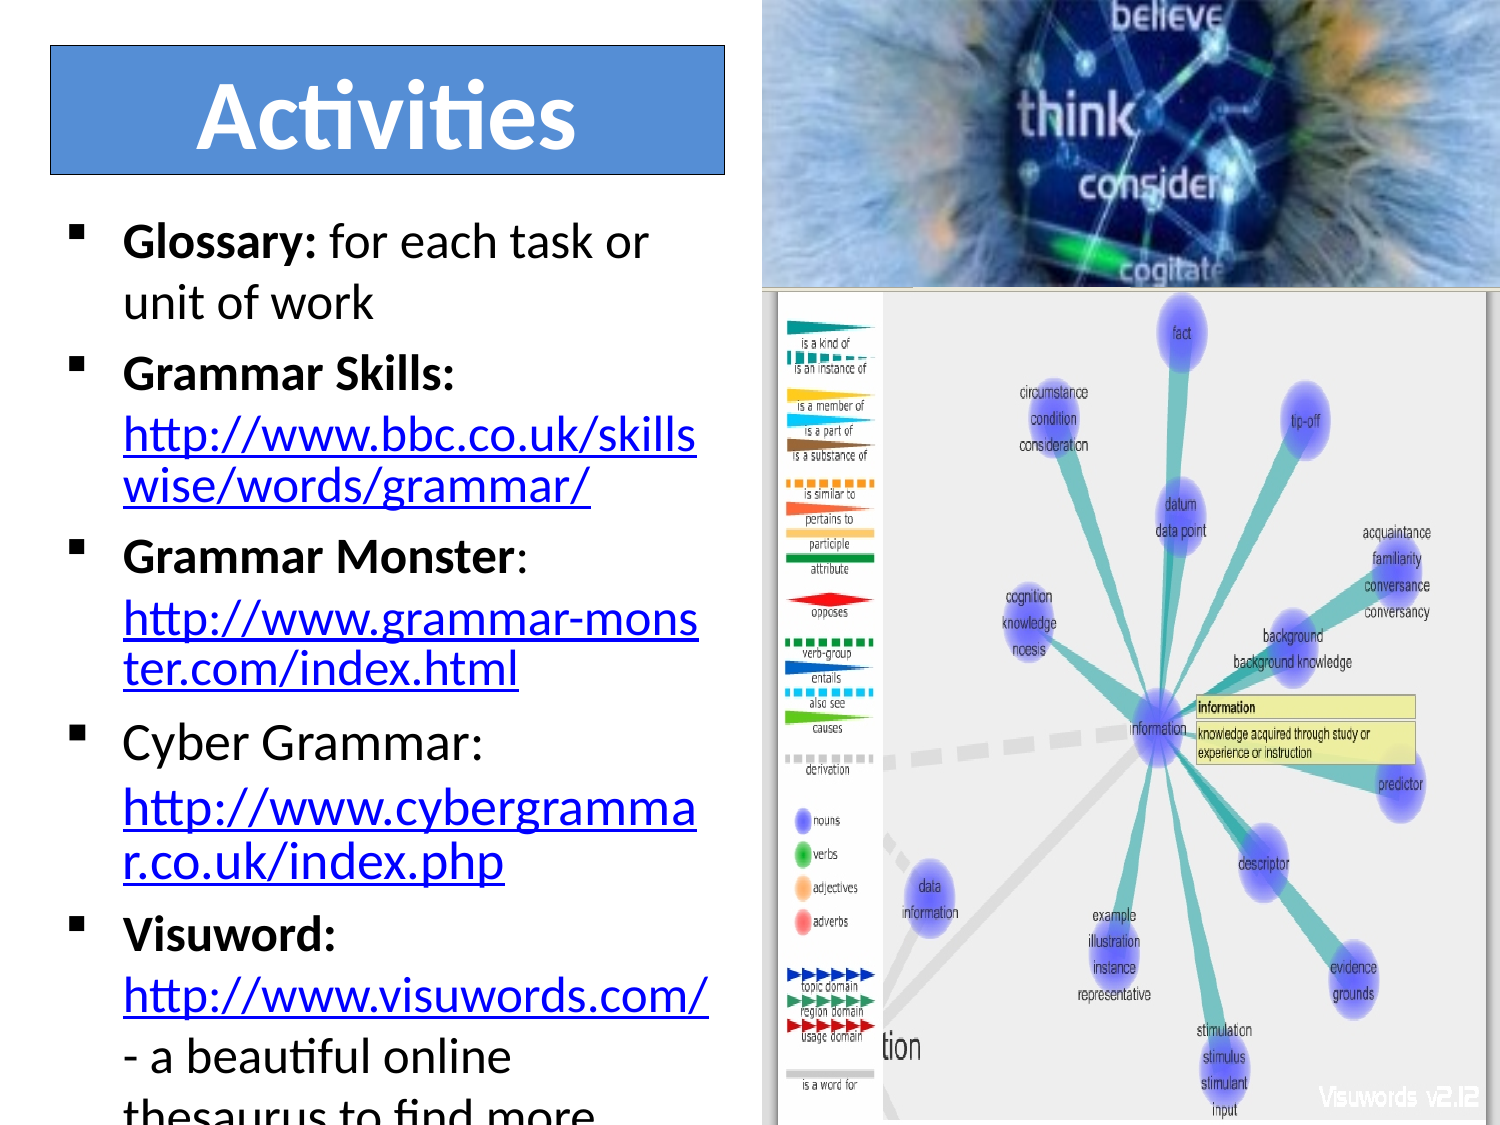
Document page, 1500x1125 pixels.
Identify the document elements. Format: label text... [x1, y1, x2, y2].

title Activities [50, 45, 725, 175]
list Glossary: for each task or unit of work Grammar Skills: http://www.bbc.co.uk/skillswise/words/grammar/ Grammar Monster: http://www.grammar-monster.com/index.html Cyber Grammar: http://www.cybergrammar.co.uk/index.php Visuword: http://www.visuwords.com/ - a beautiful online thesaurus to find more effective synonyms. [50, 200, 725, 1063]
picture [762, 0, 1500, 1125]
